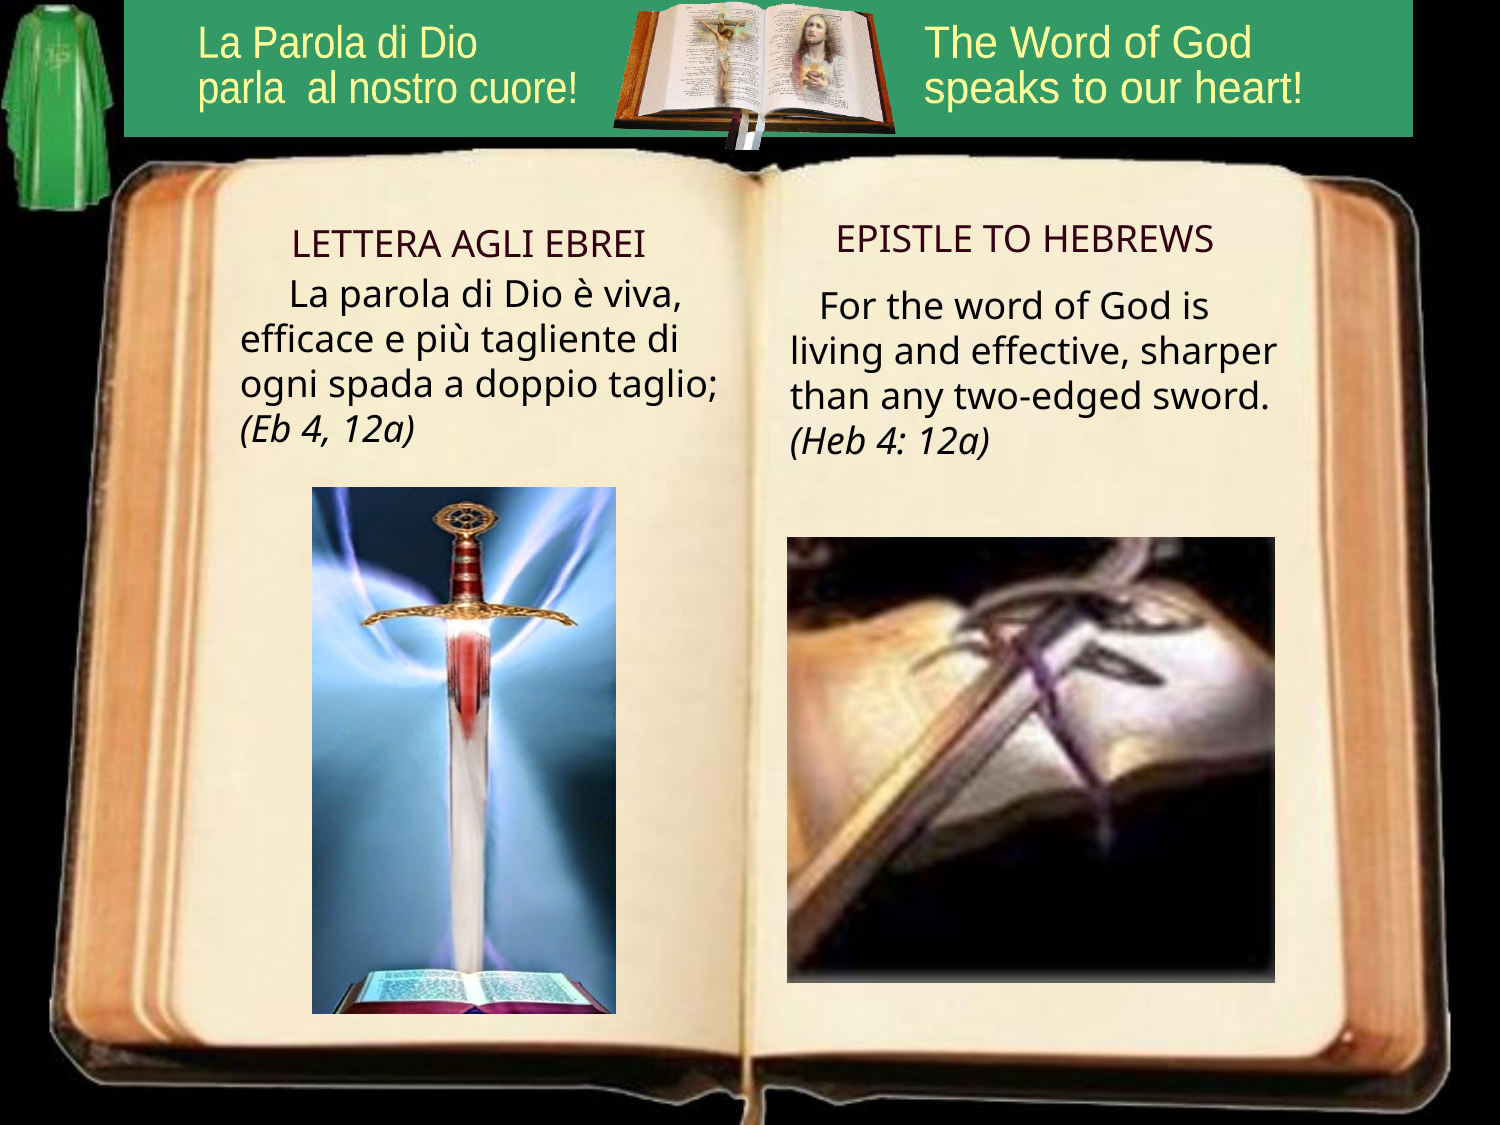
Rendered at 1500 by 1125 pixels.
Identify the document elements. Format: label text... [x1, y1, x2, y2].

text_box [900, 0, 1413, 137]
title EPISTLE TO HEBREWS [687, 200, 1363, 275]
picture [0, 0, 1500, 1125]
text_box [124, 0, 599, 137]
text_box For the word of God is living and effective, sharper than any two-edged sword. (Heb 4: 12a) [774, 274, 1325, 470]
text_box La parola di Dio è viva, efficace e più tagliente di ogni spada a doppio taglio; (Eb 4, 12a) [224, 262, 750, 458]
text_box LETTERA AGLI EBREI [212, 212, 725, 273]
